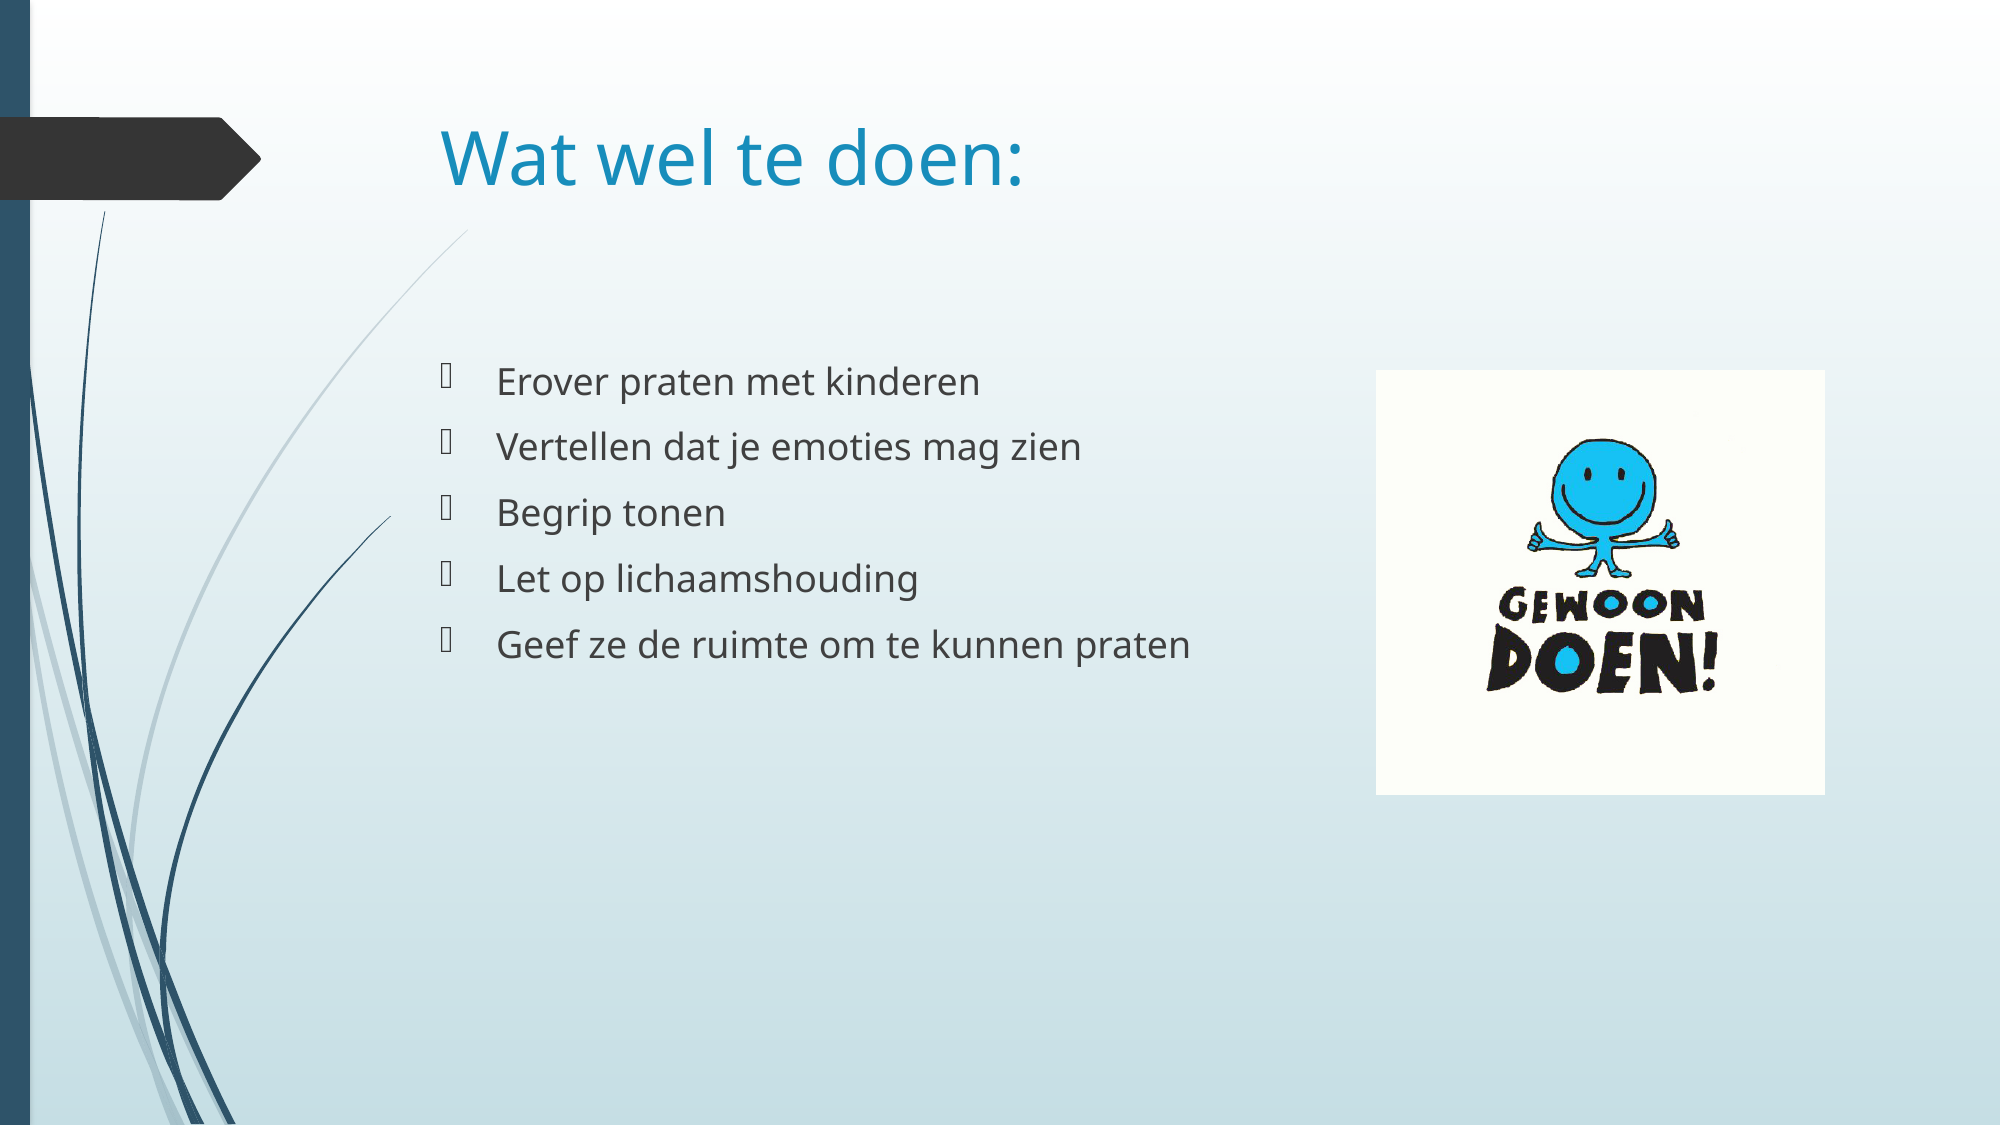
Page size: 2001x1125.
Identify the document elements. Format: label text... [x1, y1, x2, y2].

picture [1375, 370, 1825, 796]
list Erover praten met kinderen Vertellen dat je emoties mag zien Begrip tonen Let op lichaamshouding Geef ze de ruimte om te kunnen praten [424, 350, 1888, 970]
title Wat wel te doen: [425, 102, 1888, 313]
